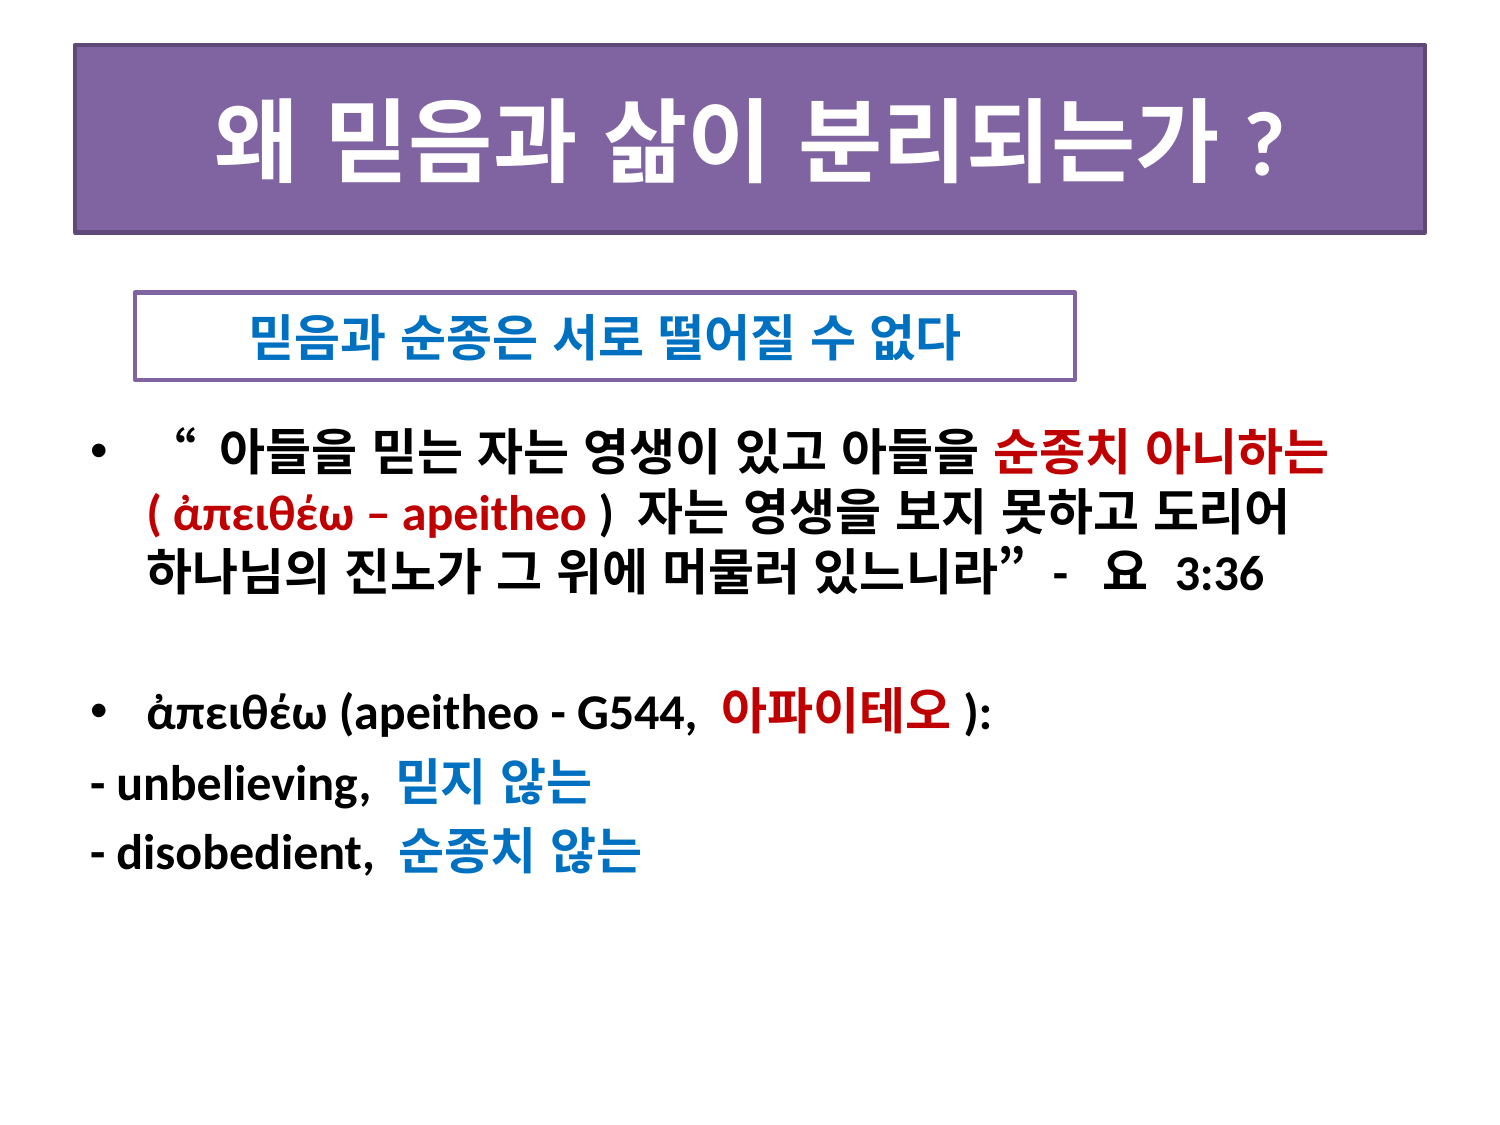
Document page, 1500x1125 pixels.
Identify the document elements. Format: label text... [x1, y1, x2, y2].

list “ 아들을 믿는 자는 영생이 있고 아들을 순종치 아니하는 ( ἀπειθέω – apeitheo ) 자는 영생을 보지 못하고 도리어 하나님의 진노가 그 위에 머물러 있느니라” - 요 3:36 ἀπειθέω (apeitheo - G544, 아파이테오): - unbelieving, 믿지 않는 - disobedient, 순종치 않는 [75, 262, 1425, 1005]
text_box 믿음과 순종은 서로 떨어질 수 없다 [133, 290, 1077, 382]
title 왜 믿음과 삶이 분리되는가? [73, 43, 1427, 235]
